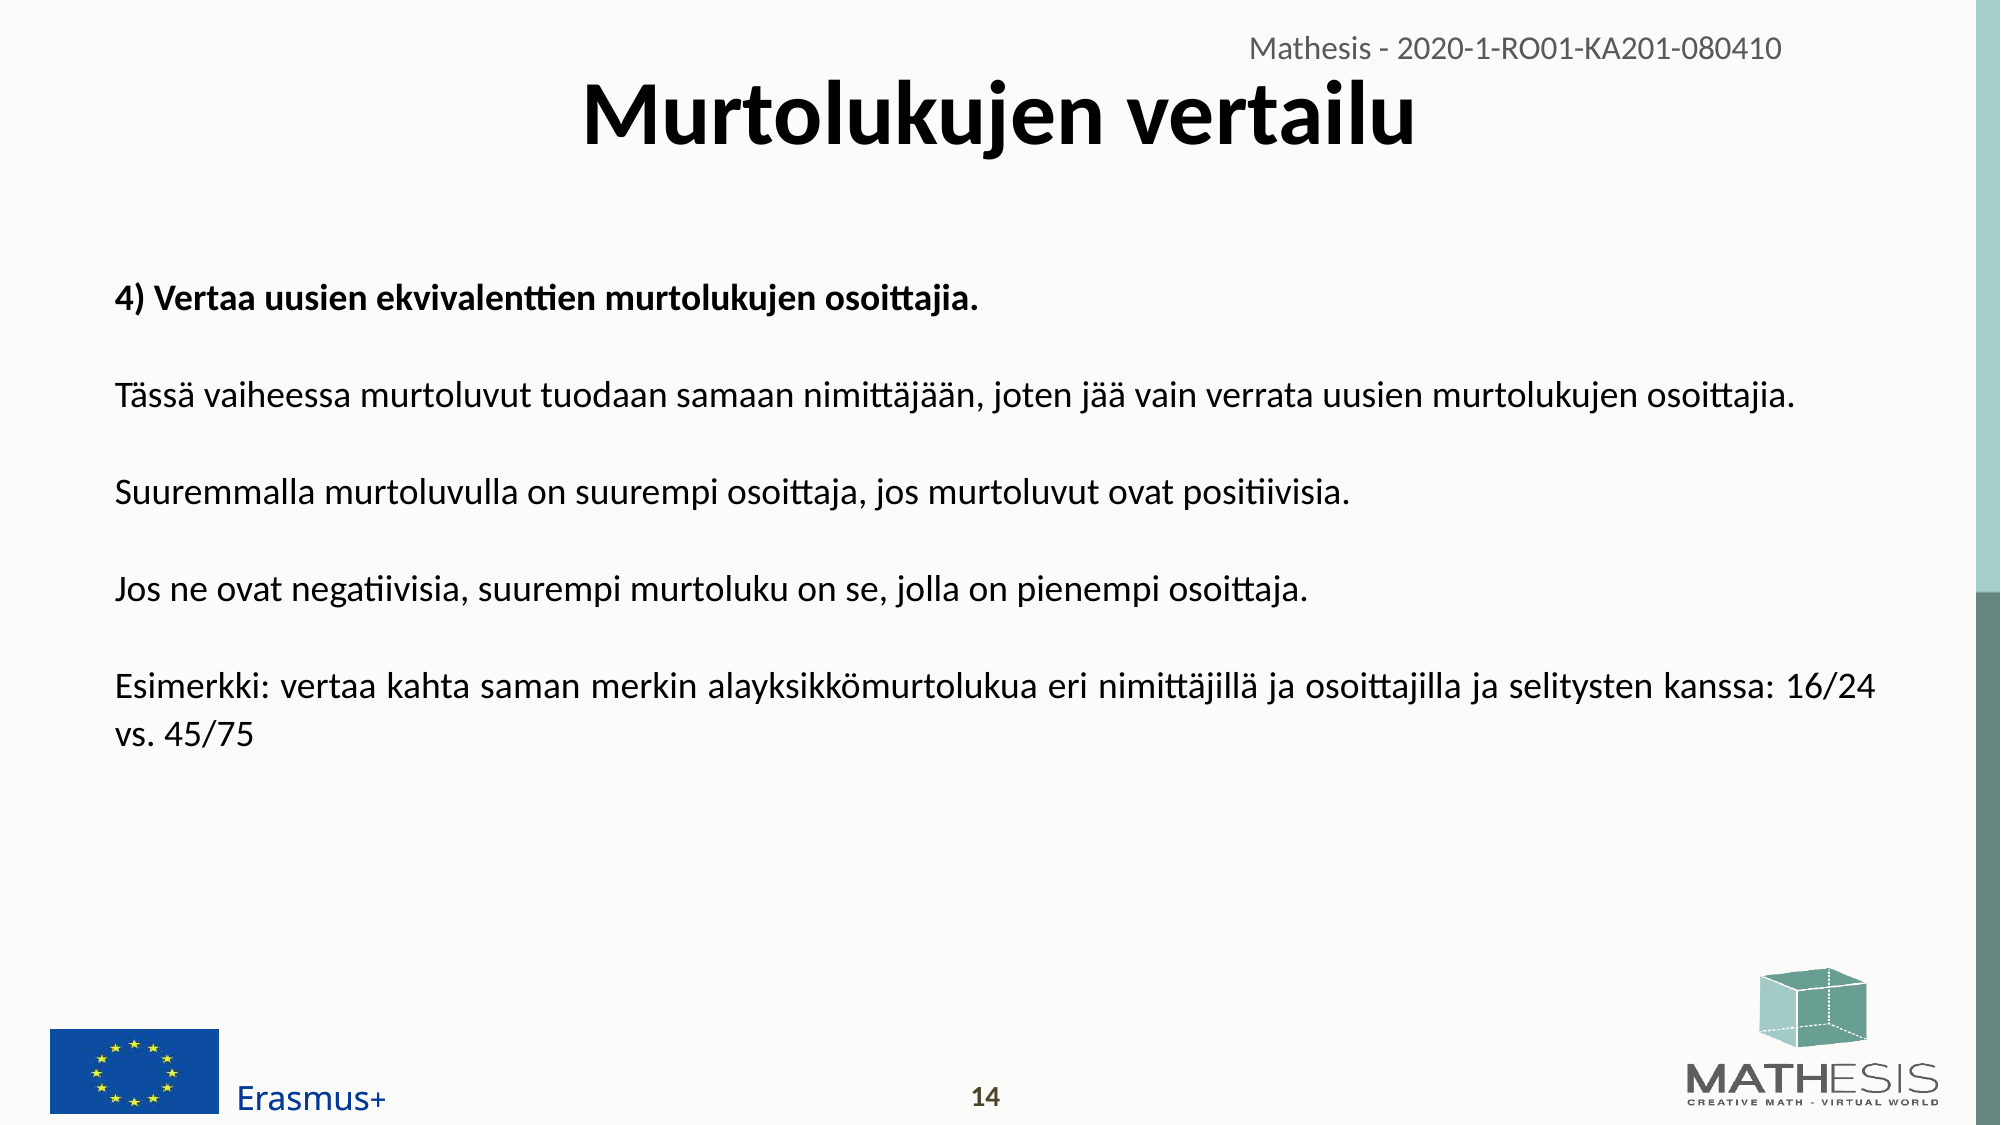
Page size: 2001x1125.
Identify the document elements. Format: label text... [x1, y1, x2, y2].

picture [50, 1029, 219, 1114]
title Murtolukujen vertailu [99, 45, 1900, 233]
list 4) Vertaa uusien ekvivalenttien murtolukujen osoittajia. Tässä vaiheessa murtoluvut tuodaan samaan nimittäjään, joten jää vain verrata uusien murtolukujen osoittajia. Suuremmalla murtoluvulla on suurempi osoittaja, jos murtoluvut ovat positiivisia. Jos ne ovat negatiivisia, suurempi murtoluku on se, jolla on pienempi osoittaja. Esimerkki: vertaa kahta saman merkin alayksikkömurtolukua eri nimittäjillä ja osoittajilla ja selitysten kanssa: 16/24 vs. 45/75 [99, 262, 1900, 1005]
